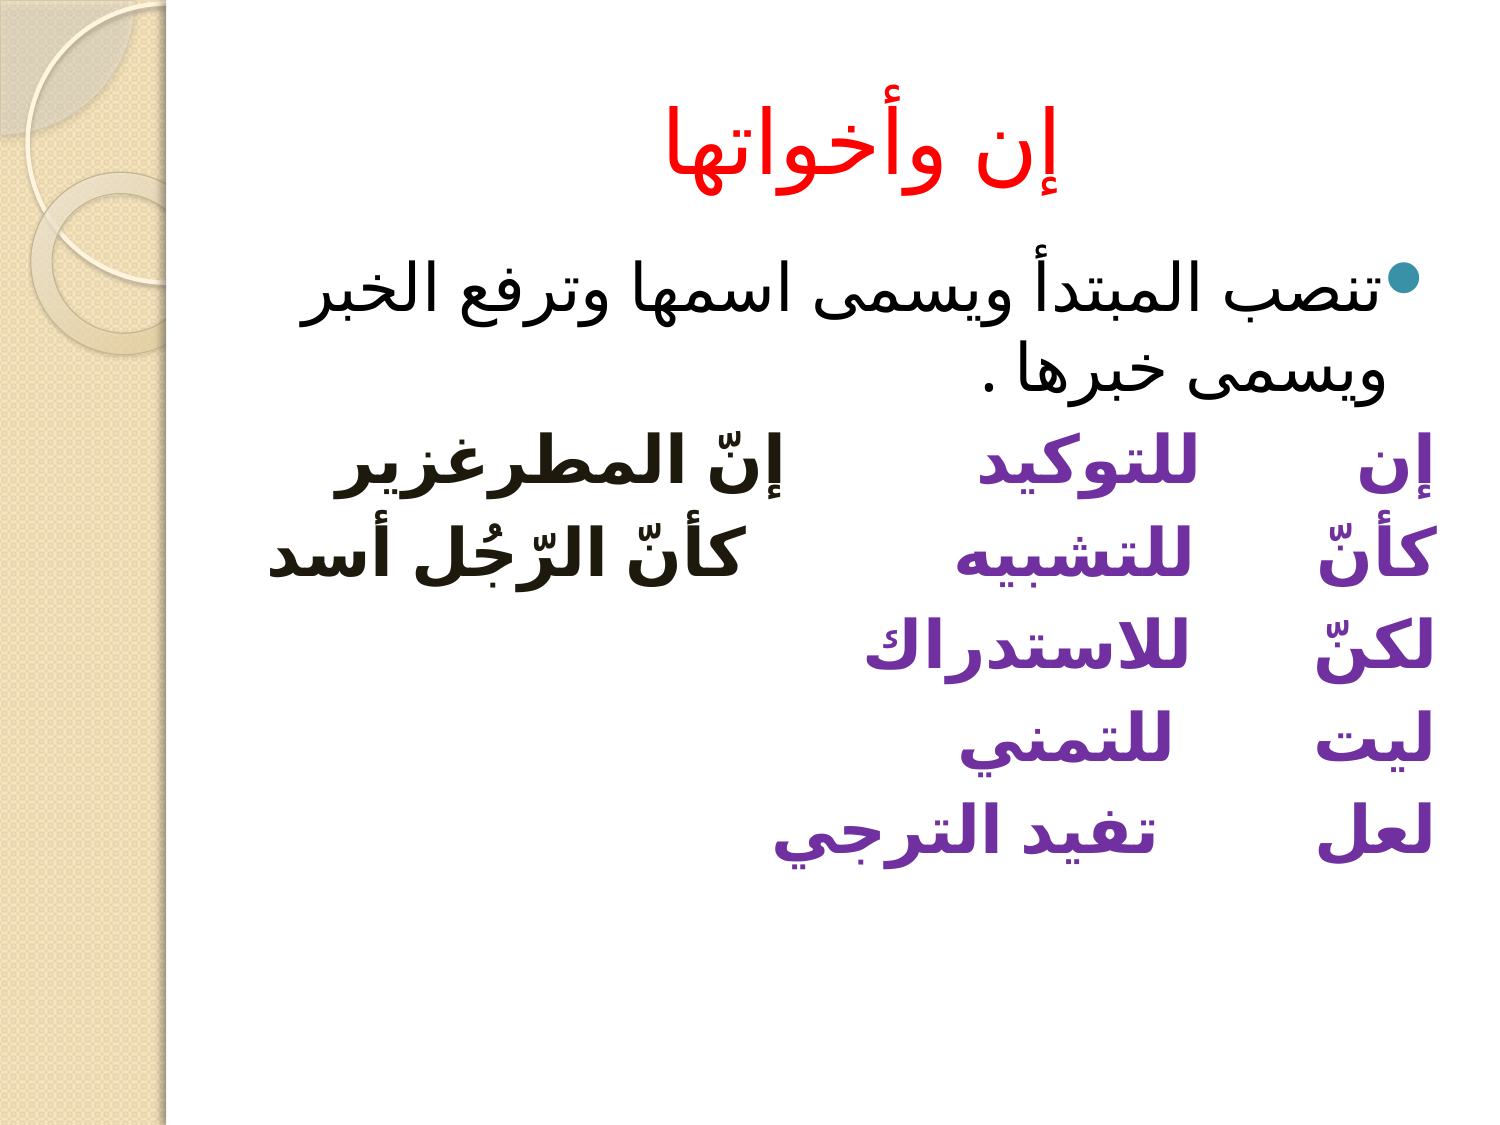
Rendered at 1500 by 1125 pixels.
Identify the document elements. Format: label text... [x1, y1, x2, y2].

title إن وأخواتها [235, 45, 1466, 233]
list تنصب المبتدأ ويسمى اسمها وترفع الخبر ويسمى خبرها . إن للتوكيد إنّ المطرغزير كأنّ للتشبيه كأنّ الرّجُل أسد لكنّ للاستدراك ليت للتمني لعل تفيد الترجي [235, 237, 1466, 1025]
